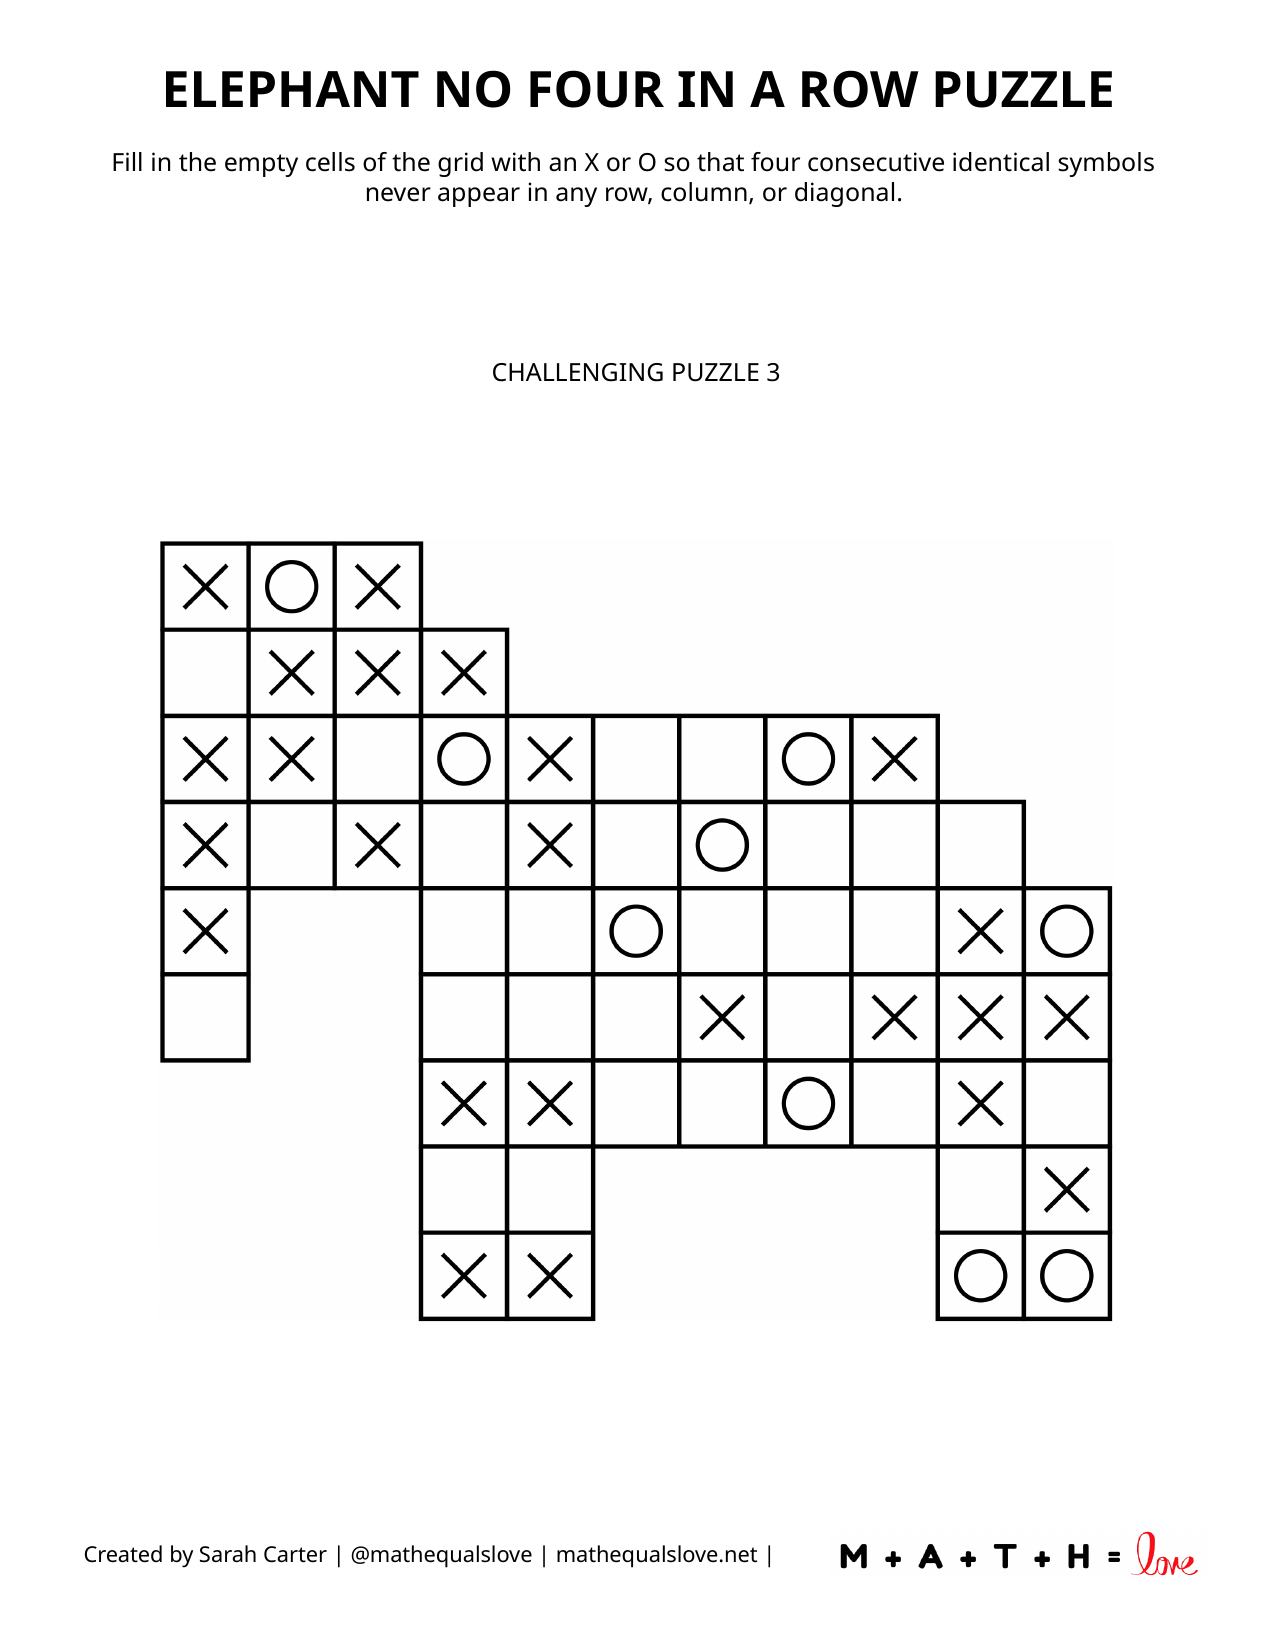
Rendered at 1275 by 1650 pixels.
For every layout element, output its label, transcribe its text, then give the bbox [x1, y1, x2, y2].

text_box Fill in the empty cells of the grid with an X or O so that four consecutive identical symbols never appear in any row, column, or diagonal. [0, 139, 1275, 215]
picture [157, 538, 1115, 1324]
text_box ELEPHANT NO FOUR IN A ROW PUZZLE [66, 49, 1211, 125]
text_box CHALLENGING PUZZLE 3 [158, 356, 1115, 407]
picture [826, 1528, 1207, 1580]
text_box Created by Sarah Carter | @mathequalslove | mathequalslove.net | [68, 1533, 826, 1575]
